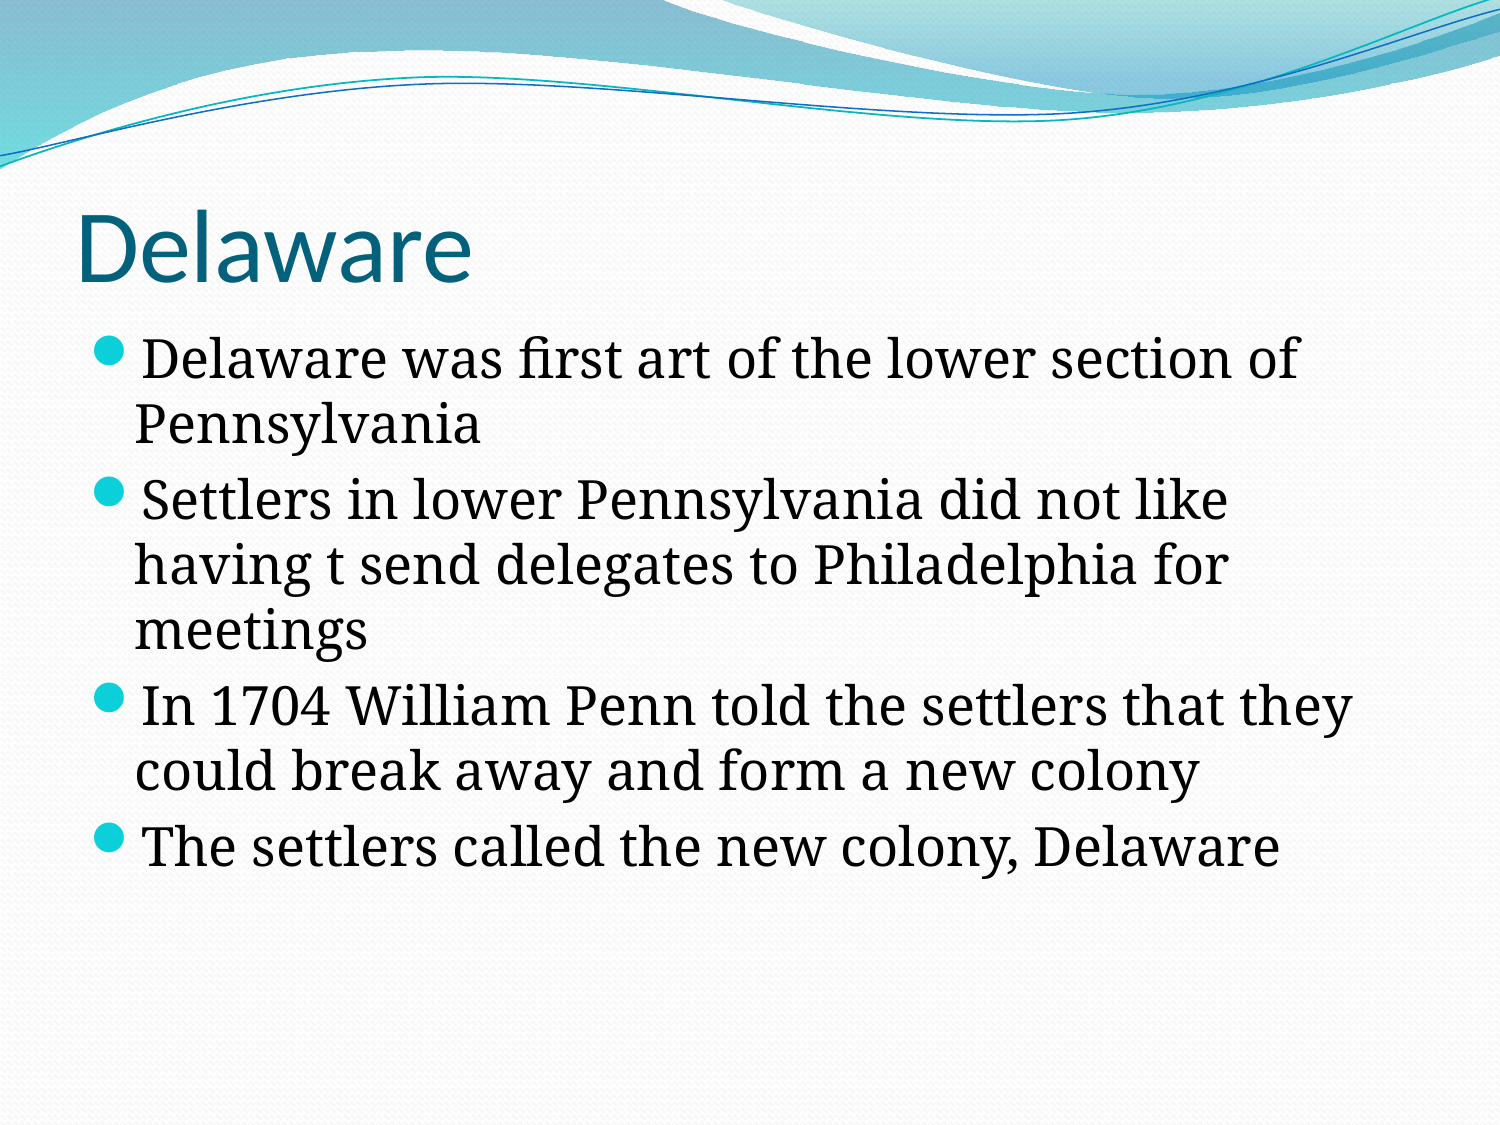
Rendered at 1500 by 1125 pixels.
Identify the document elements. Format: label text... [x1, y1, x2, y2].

title Delaware [75, 115, 1425, 303]
list Delaware was first art of the lower section of Pennsylvania Settlers in lower Pennsylvania did not like having t send delegates to Philadelphia for meetings In 1704 William Penn told the settlers that they could break away and form a new colony The settlers called the new colony, Delaware [75, 317, 1425, 1038]
